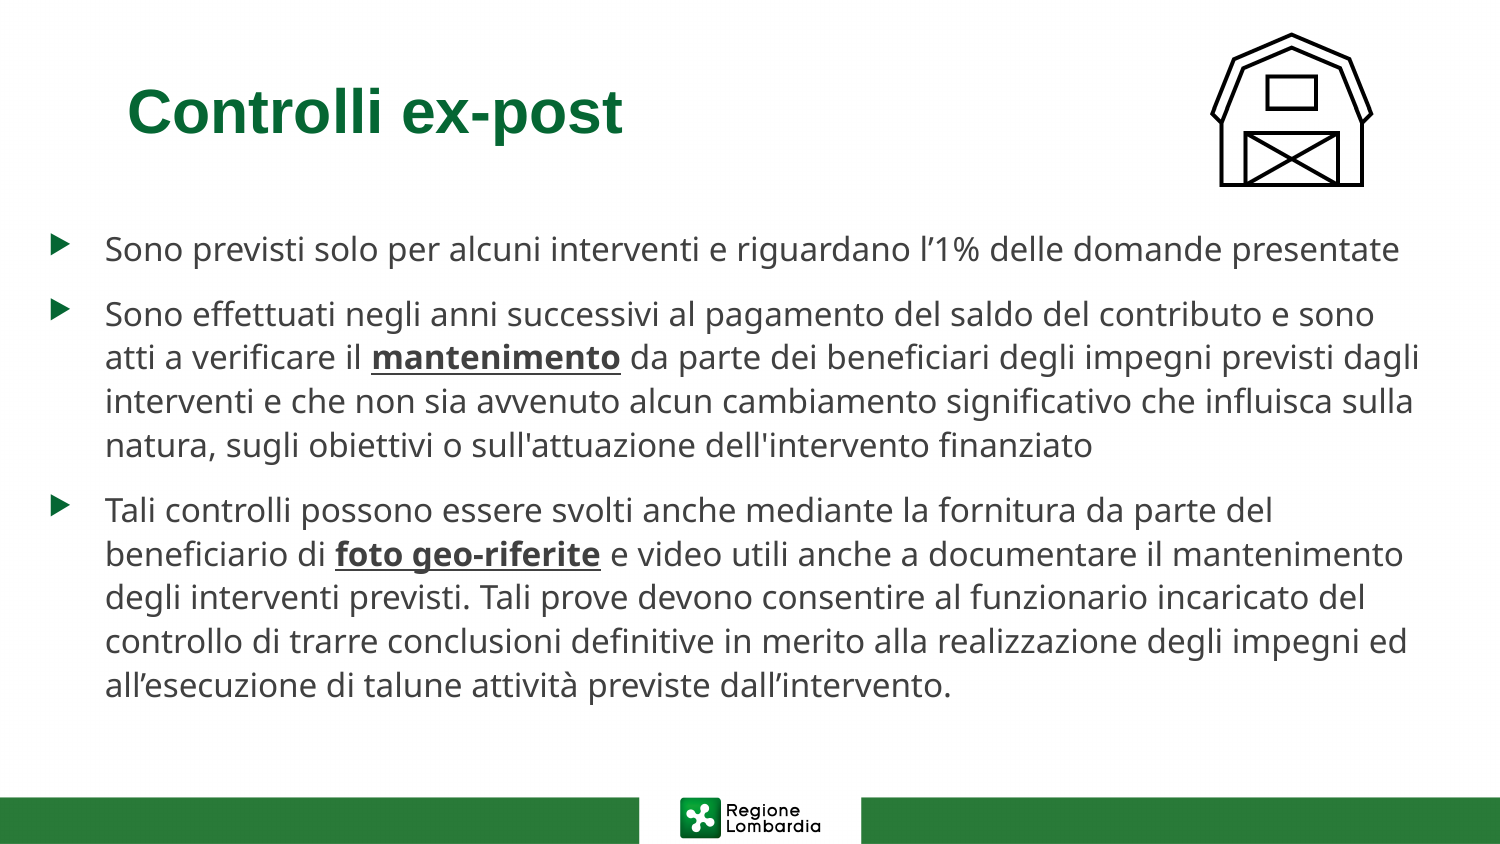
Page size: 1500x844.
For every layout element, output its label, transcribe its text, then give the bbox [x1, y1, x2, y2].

title Controlli ex-post [112, 54, 1190, 163]
text_box Sono previsti solo per alcuni interventi e riguardano l’1% delle domande presentate Sono effettuati negli anni successivi al pagamento del saldo del contributo e sono atti a verificare il mantenimento da parte dei beneficiari degli impegni previsti dagli interventi e che non sia avvenuto alcun cambiamento significativo che influisca sulla natura, sugli obiettivi o sull'attuazione dell'intervento finanziato Tali controlli possono essere svolti anche mediante la fornitura da parte del beneficiario di foto geo-riferite e video utili anche a documentare il mantenimento degli interventi previsti. Tali prove devono consentire al funzionario incaricato del controllo di trarre conclusioni definitive in merito alla realizzazione degli impegni ed all’esecuzione di talune attività previste dall’intervento. [33, 216, 1444, 844]
picture [0, 0, 1500, 844]
